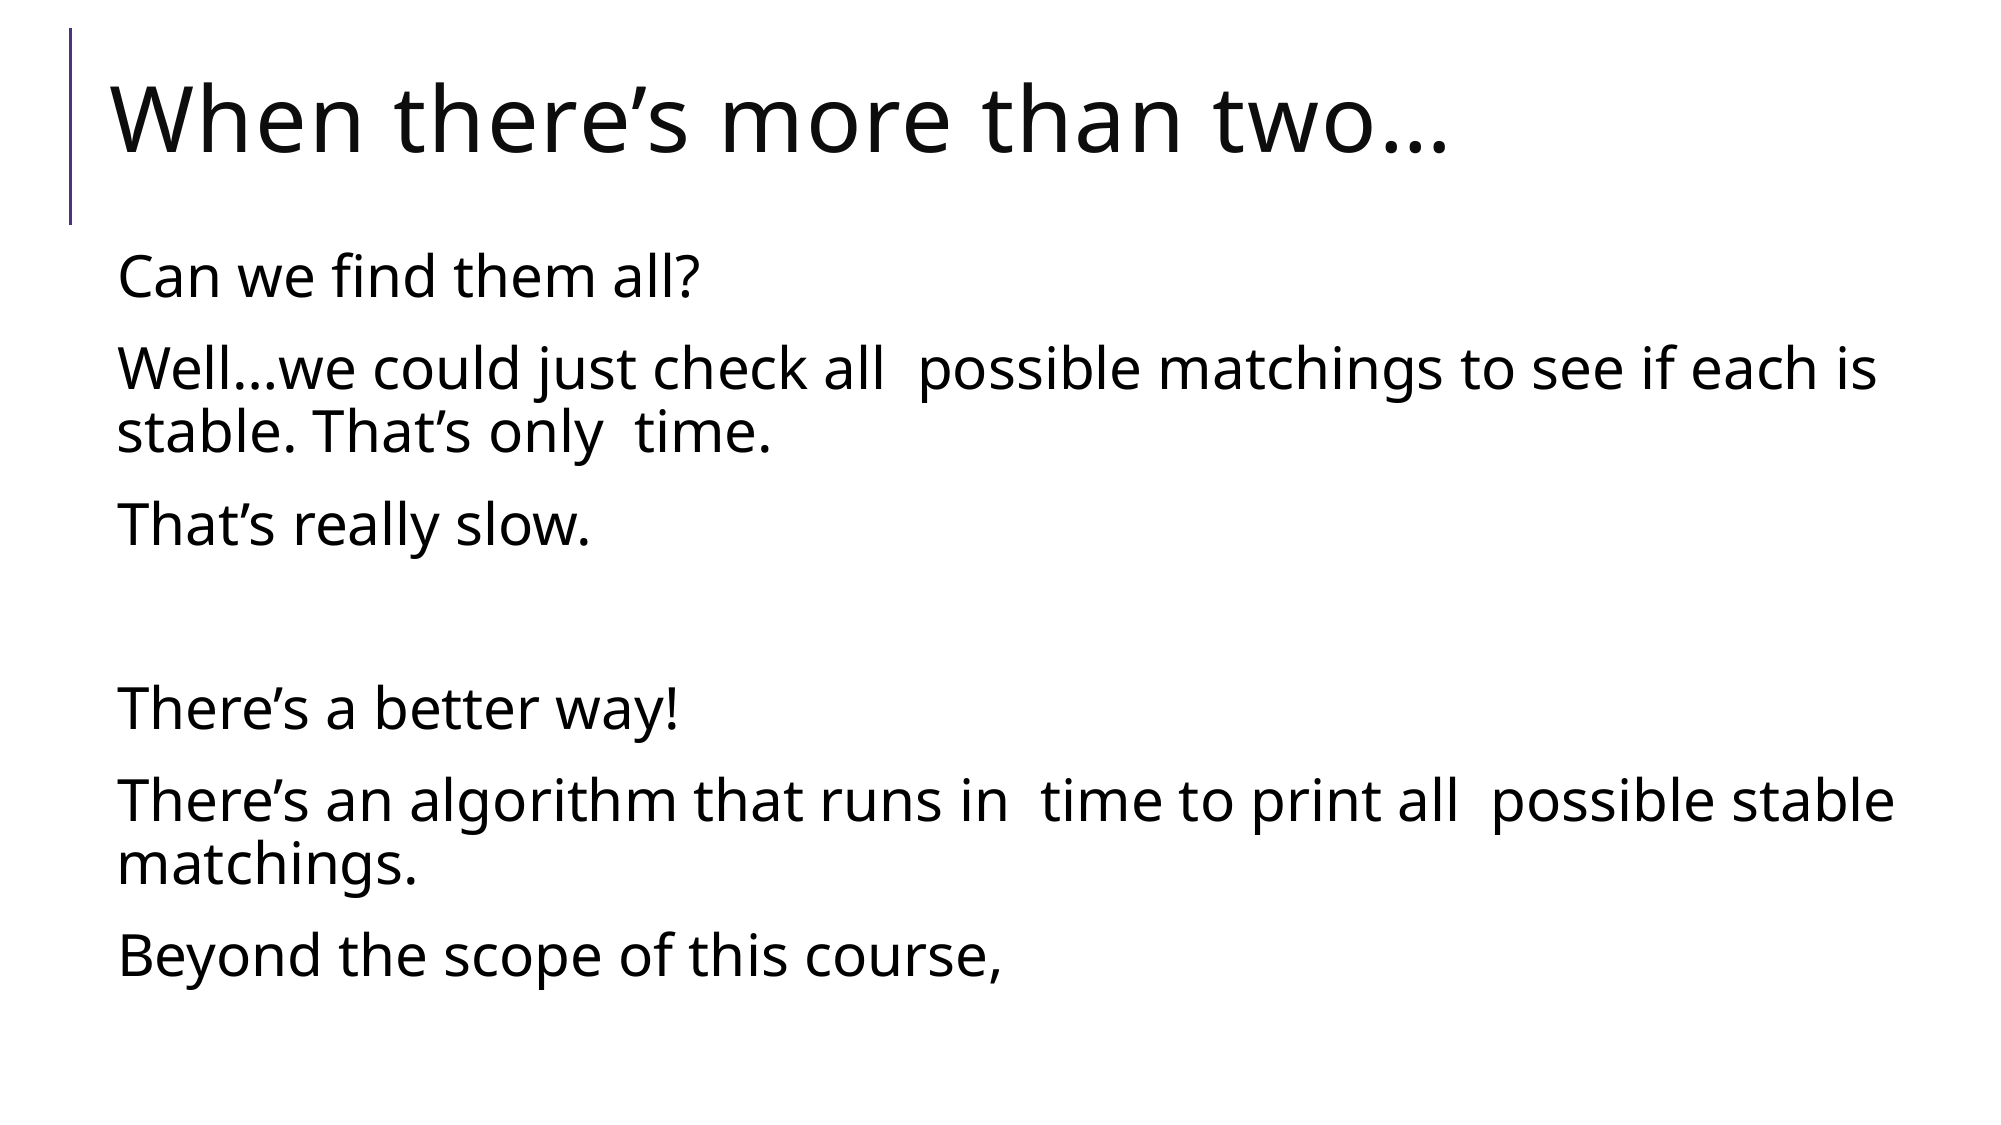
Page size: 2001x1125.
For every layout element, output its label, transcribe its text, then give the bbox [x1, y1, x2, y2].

title When there’s more than two… [94, 43, 1930, 210]
